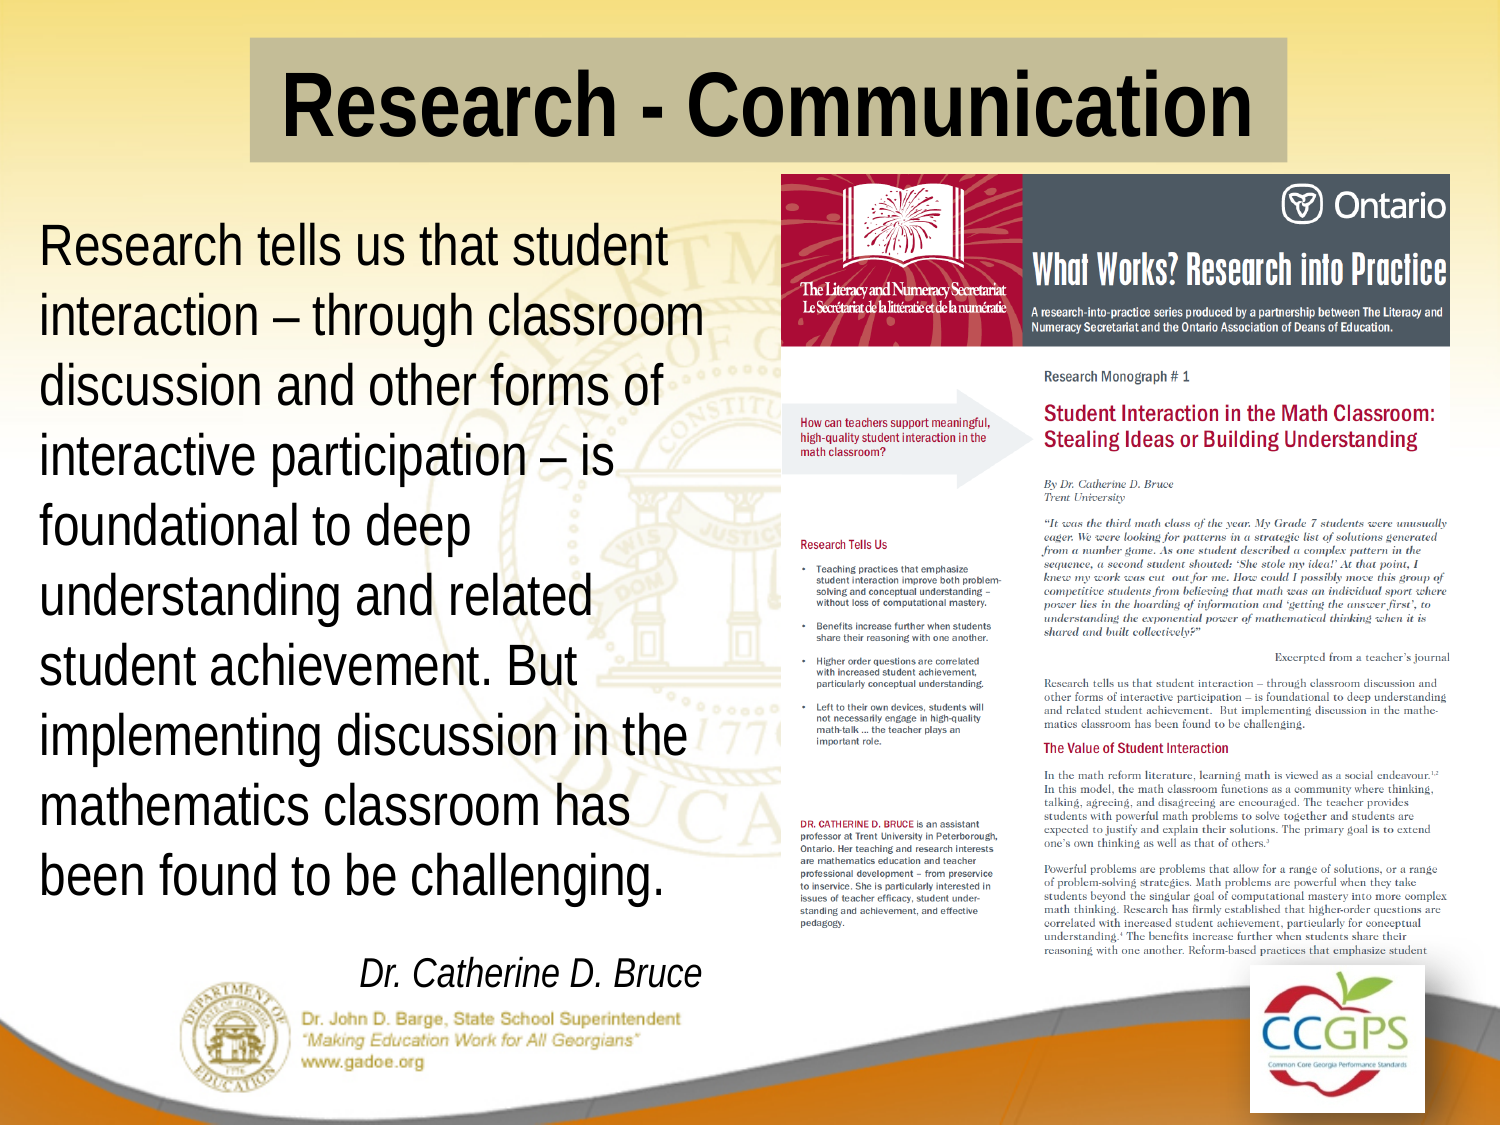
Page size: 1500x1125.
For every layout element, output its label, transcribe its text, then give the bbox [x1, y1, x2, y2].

picture [0, 0, 1500, 1125]
subtitle Research tells us that student interaction – through classroom discussion and other forms of interactive participation – is foundational to deep understanding and related student achievement. But implementing discussion in the mathematics classroom has been found to be challenging. Dr. Catherine D. Bruce [24, 199, 738, 1063]
title Research - Communication [249, 37, 1288, 163]
